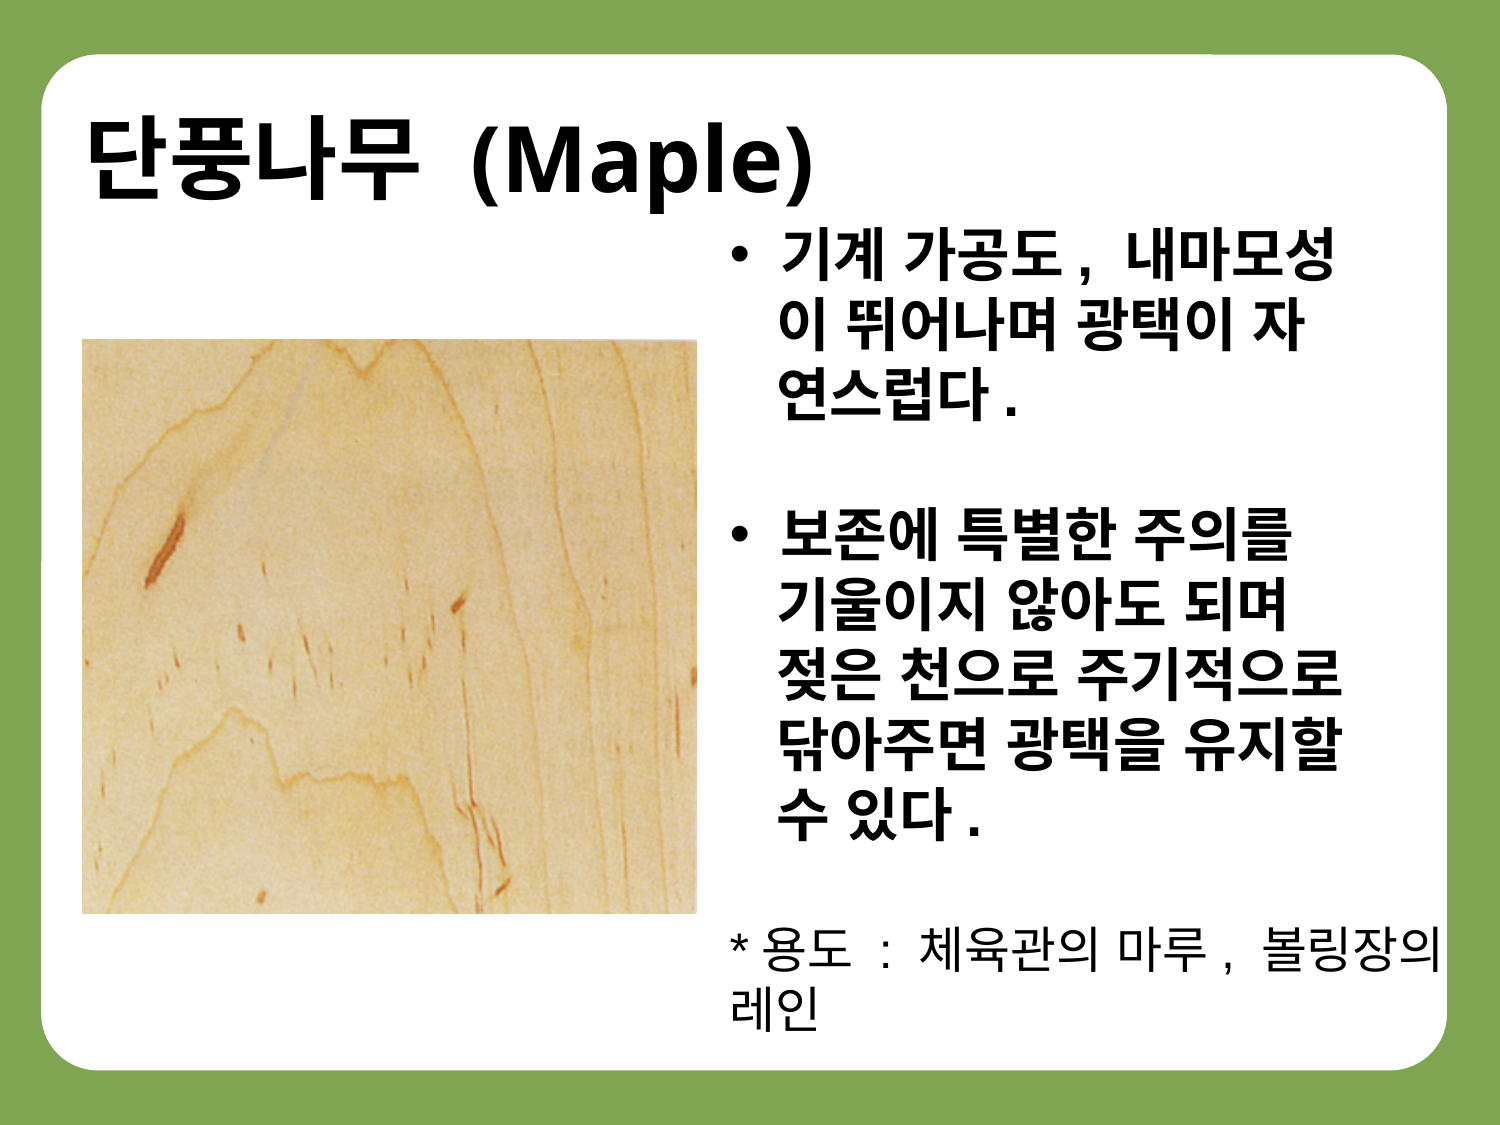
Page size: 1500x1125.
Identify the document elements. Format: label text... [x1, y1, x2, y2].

text_box [39, 52, 1450, 1073]
text_box 기계 가공도, 내마모성 이 뛰어나며 광택이 자 연스럽다. 보존에 특별한 주의를 기울이지 않아도 되며 젖은 천으로 주기적으로 닦아주면 광택을 유지할 수 있다. *용도 : 체육관의 마루, 볼링장의 레인 [714, 210, 1465, 1046]
text_box 단풍나무 (Maple) [70, 93, 856, 219]
picture [81, 339, 697, 915]
